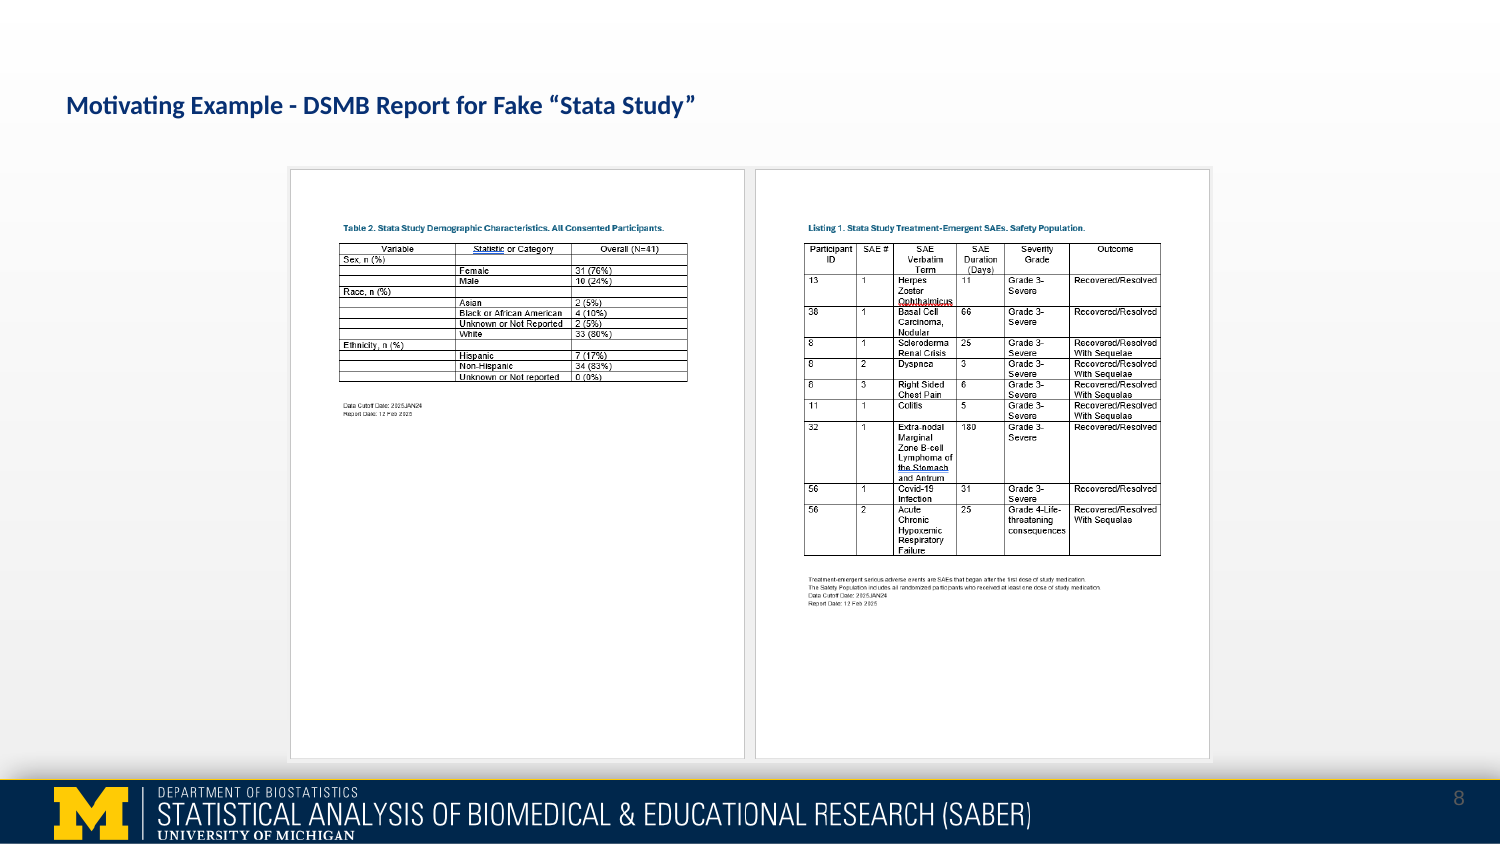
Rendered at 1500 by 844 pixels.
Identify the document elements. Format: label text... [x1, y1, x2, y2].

slide_number 8 [1389, 764, 1480, 830]
picture [287, 166, 1213, 763]
title Motivating Example - DSMB Report for Fake “Stata Study” [51, 72, 1449, 167]
picture [54, 787, 1030, 840]
